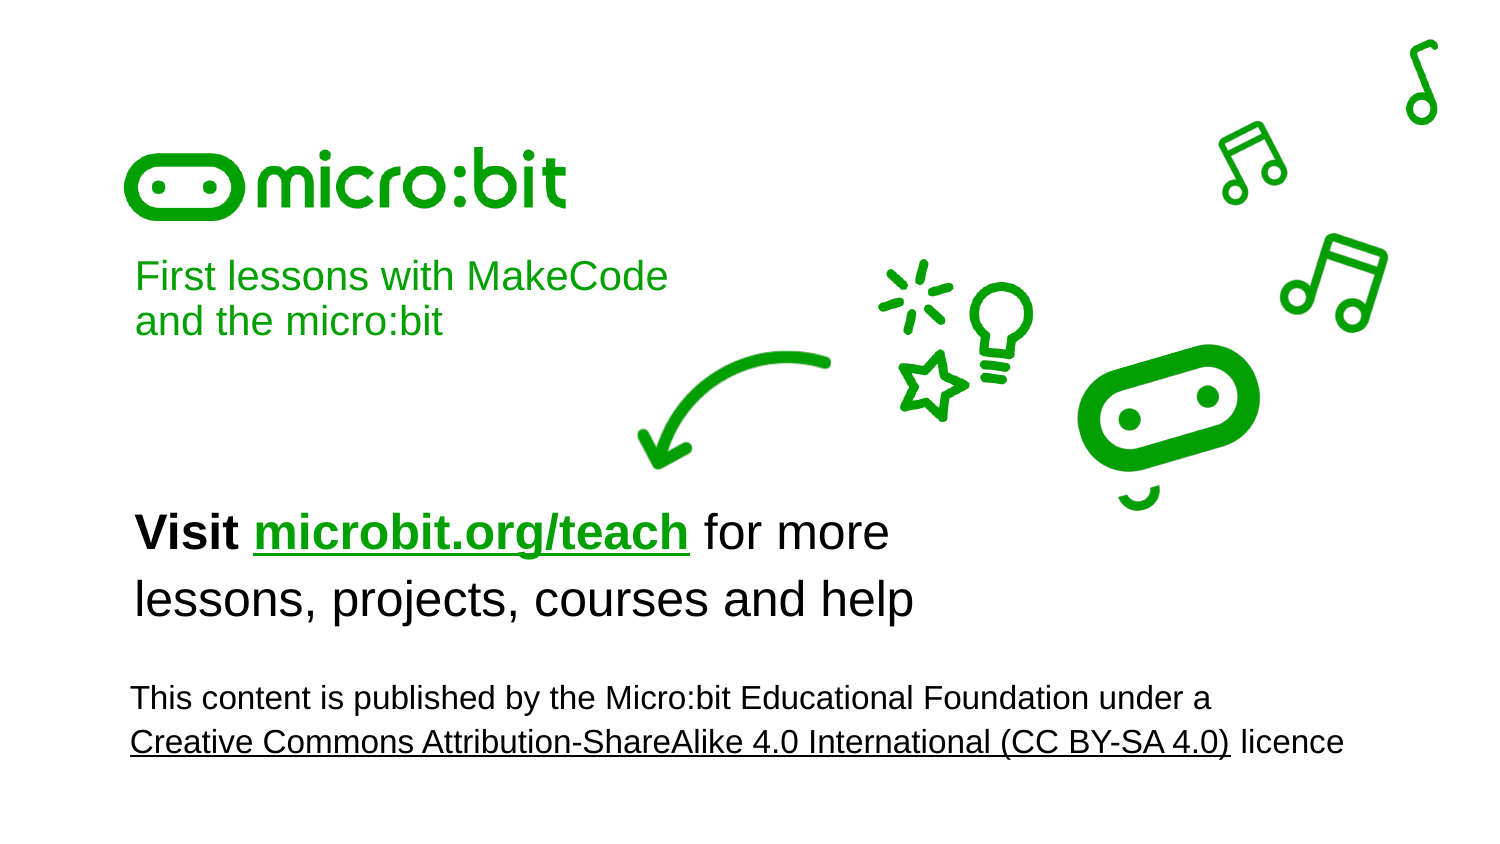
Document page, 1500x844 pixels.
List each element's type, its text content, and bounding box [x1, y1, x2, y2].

picture [1406, 38, 1438, 126]
picture [121, 147, 568, 221]
text_box This content is published by the Micro:bit Educational Foundation under a Creative Commons Attribution-ShareAlike 4.0 International (CC BY-SA 4.0) licence [114, 664, 1407, 781]
title Visit microbit.org/teach for more lessons, projects, courses and help [134, 494, 958, 623]
picture [1066, 333, 1282, 520]
picture [1196, 109, 1303, 221]
picture [637, 350, 831, 470]
picture [1266, 220, 1406, 350]
picture [878, 259, 1033, 422]
